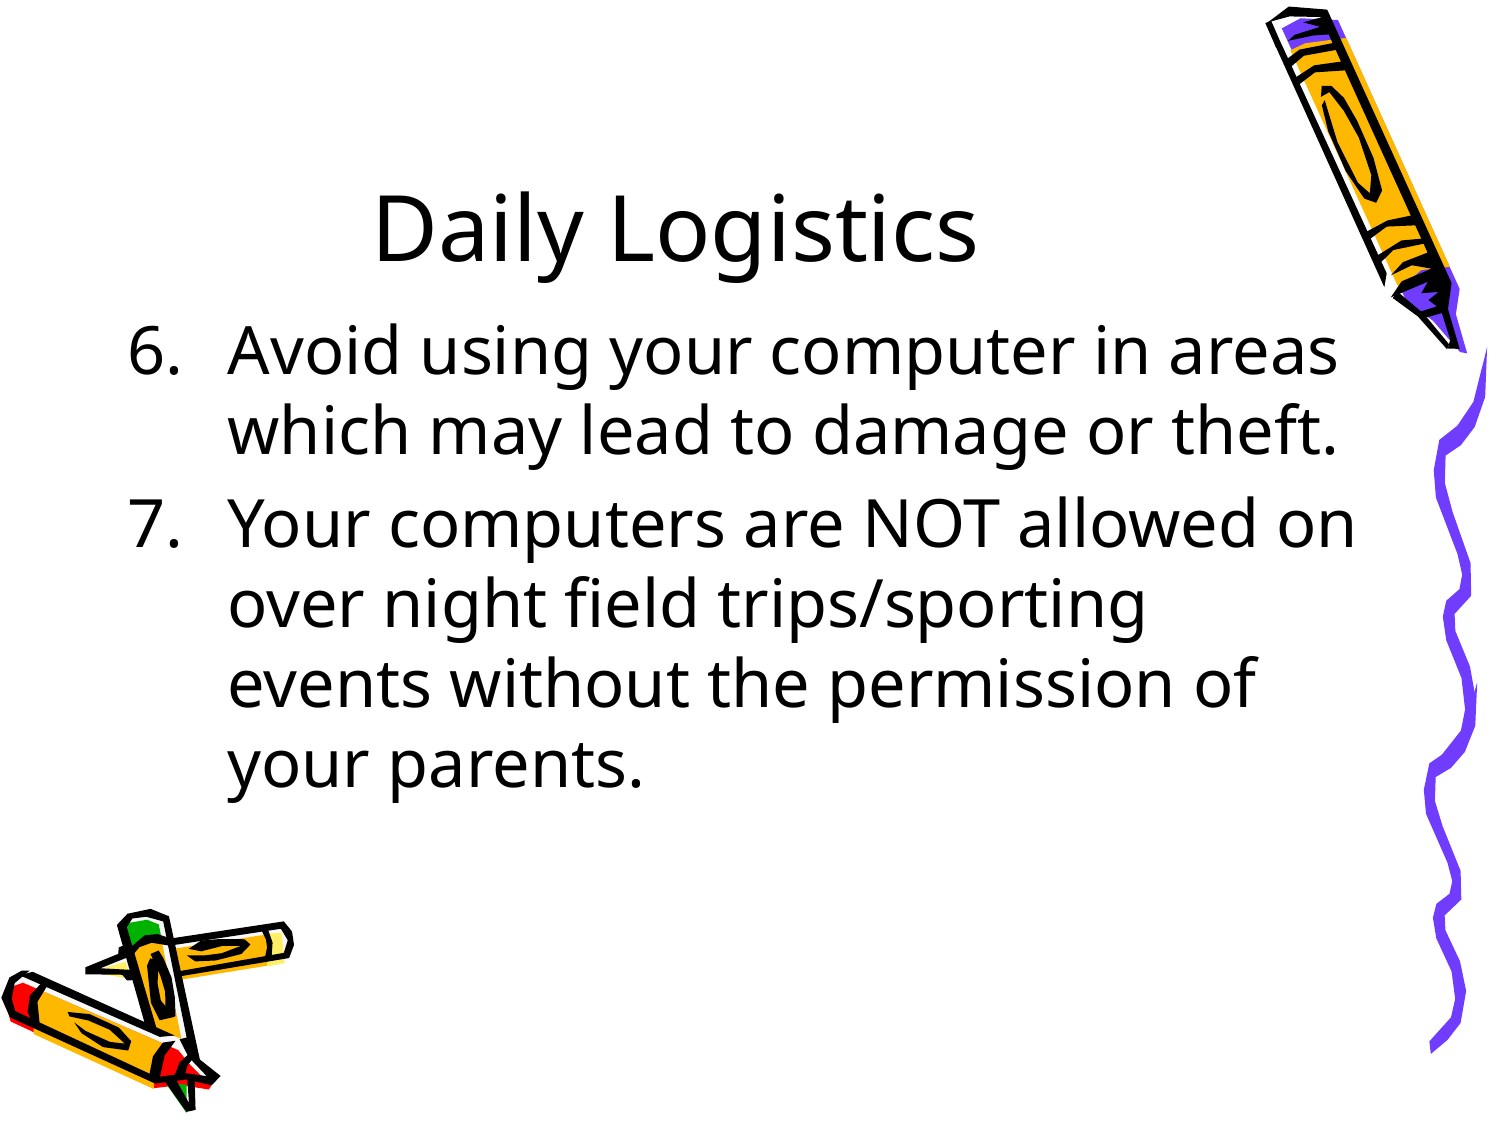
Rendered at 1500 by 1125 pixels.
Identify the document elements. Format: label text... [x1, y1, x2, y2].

title Daily Logistics [112, 24, 1240, 288]
list Avoid using your computer in areas which may lead to damage or theft. Your computers are NOT allowed on over night field trips/sporting events without the permission of your parents. [112, 299, 1376, 901]
